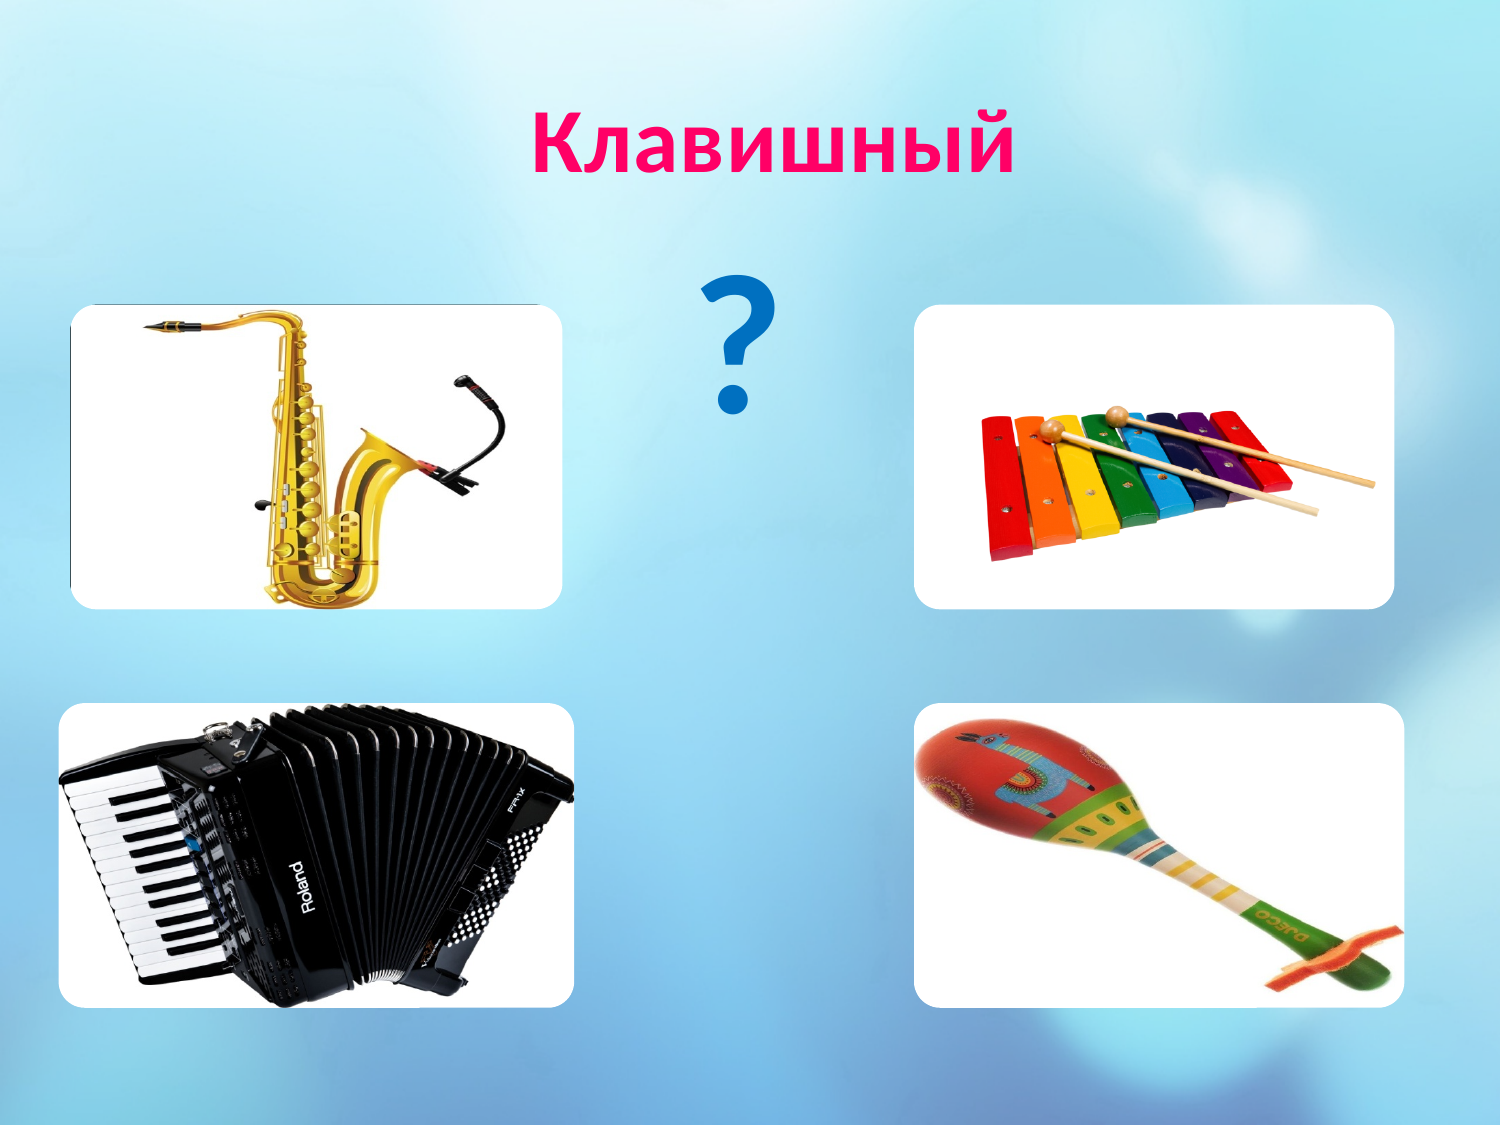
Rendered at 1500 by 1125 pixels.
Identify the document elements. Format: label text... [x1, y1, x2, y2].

picture [70, 304, 563, 610]
picture [58, 702, 575, 1008]
text_box ? [632, 199, 844, 469]
picture [913, 702, 1405, 1008]
picture [913, 304, 1395, 610]
text_box Клавишный [516, 73, 1033, 198]
